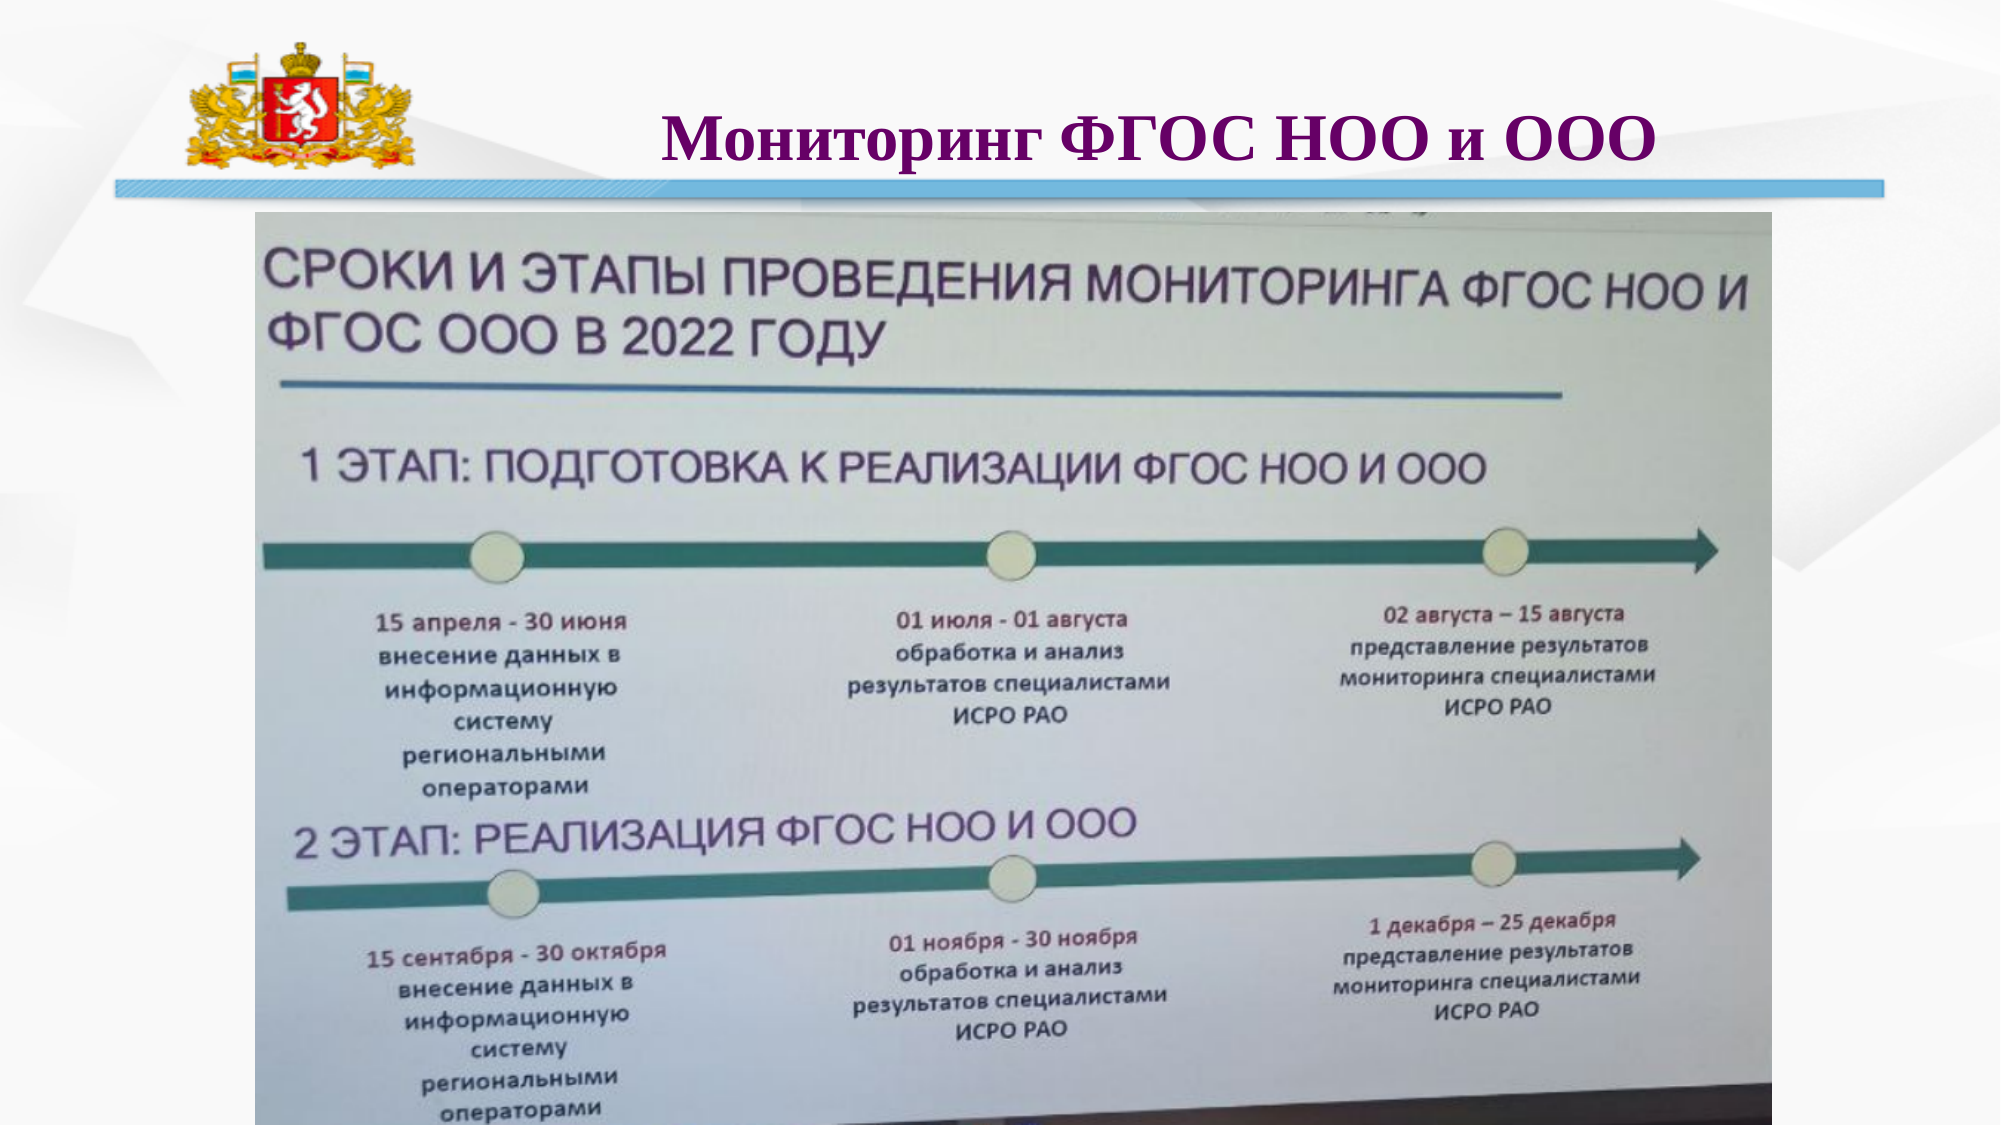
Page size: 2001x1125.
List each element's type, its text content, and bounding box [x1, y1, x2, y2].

picture [0, 0, 2001, 1125]
title Мониторинг ФГОС НОО и ООО [421, 44, 1900, 233]
